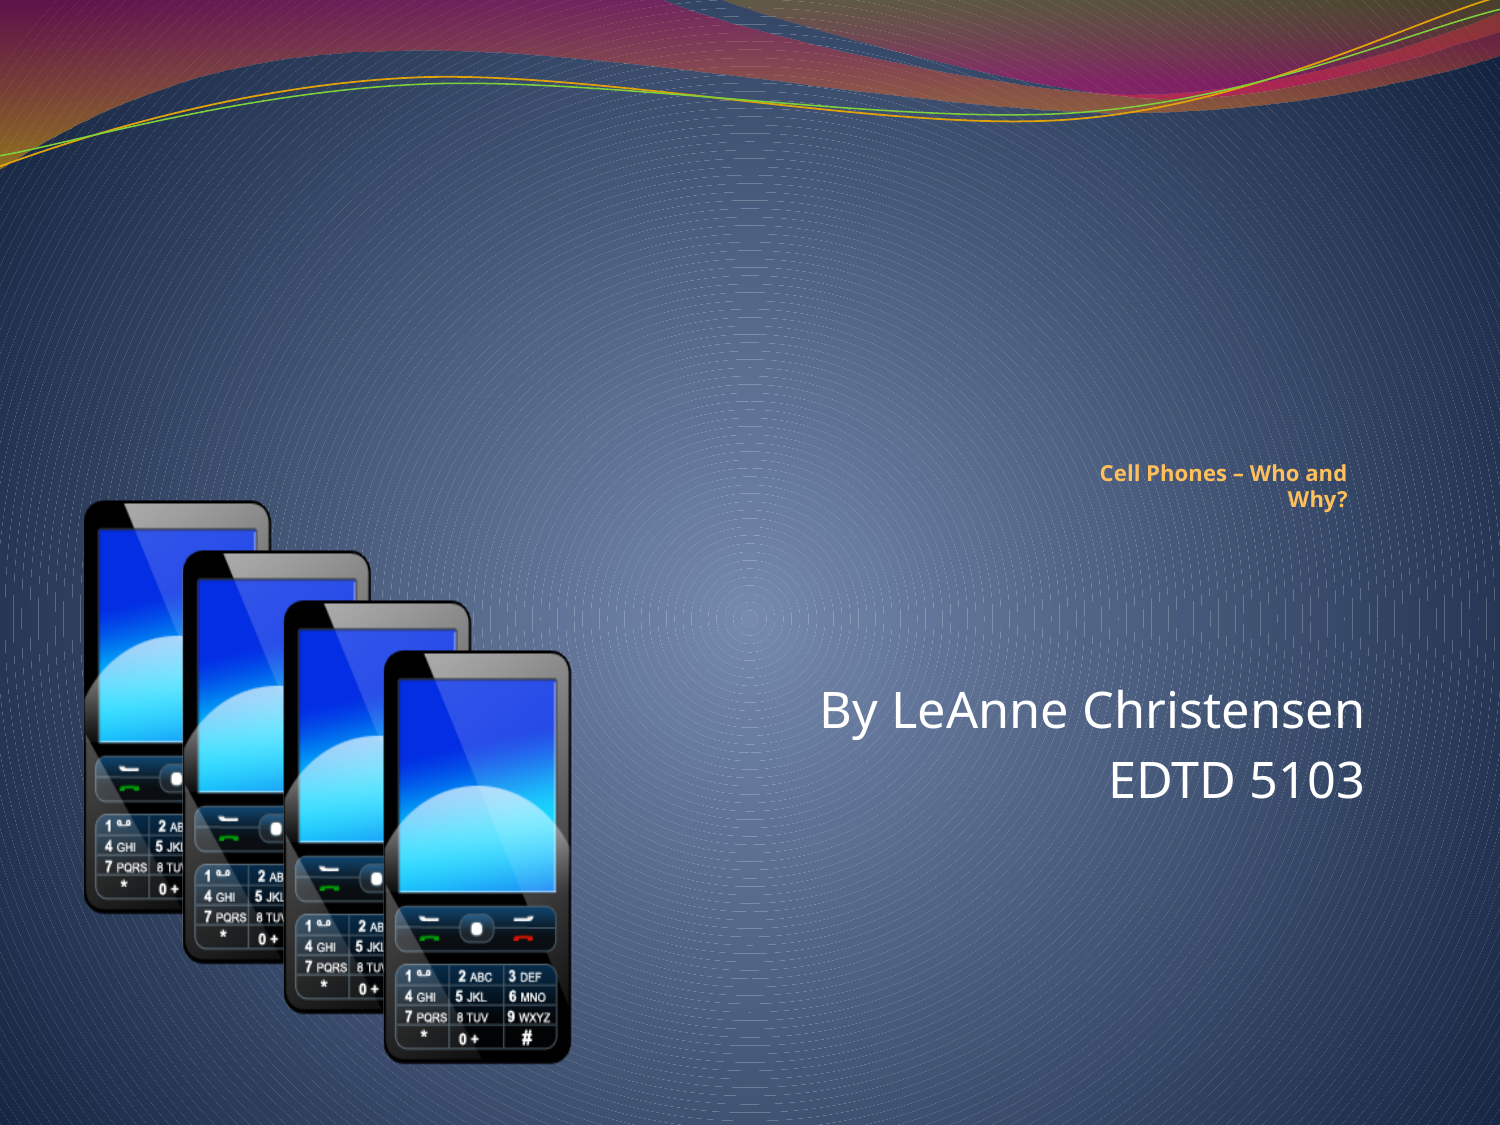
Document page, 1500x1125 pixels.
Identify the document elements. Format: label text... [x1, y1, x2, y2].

subtitle By LeAnne Christensen EDTD 5103 [382, 529, 1376, 818]
title Cell Phones – Who and Why? [0, 137, 1351, 513]
picture [0, 487, 676, 1076]
